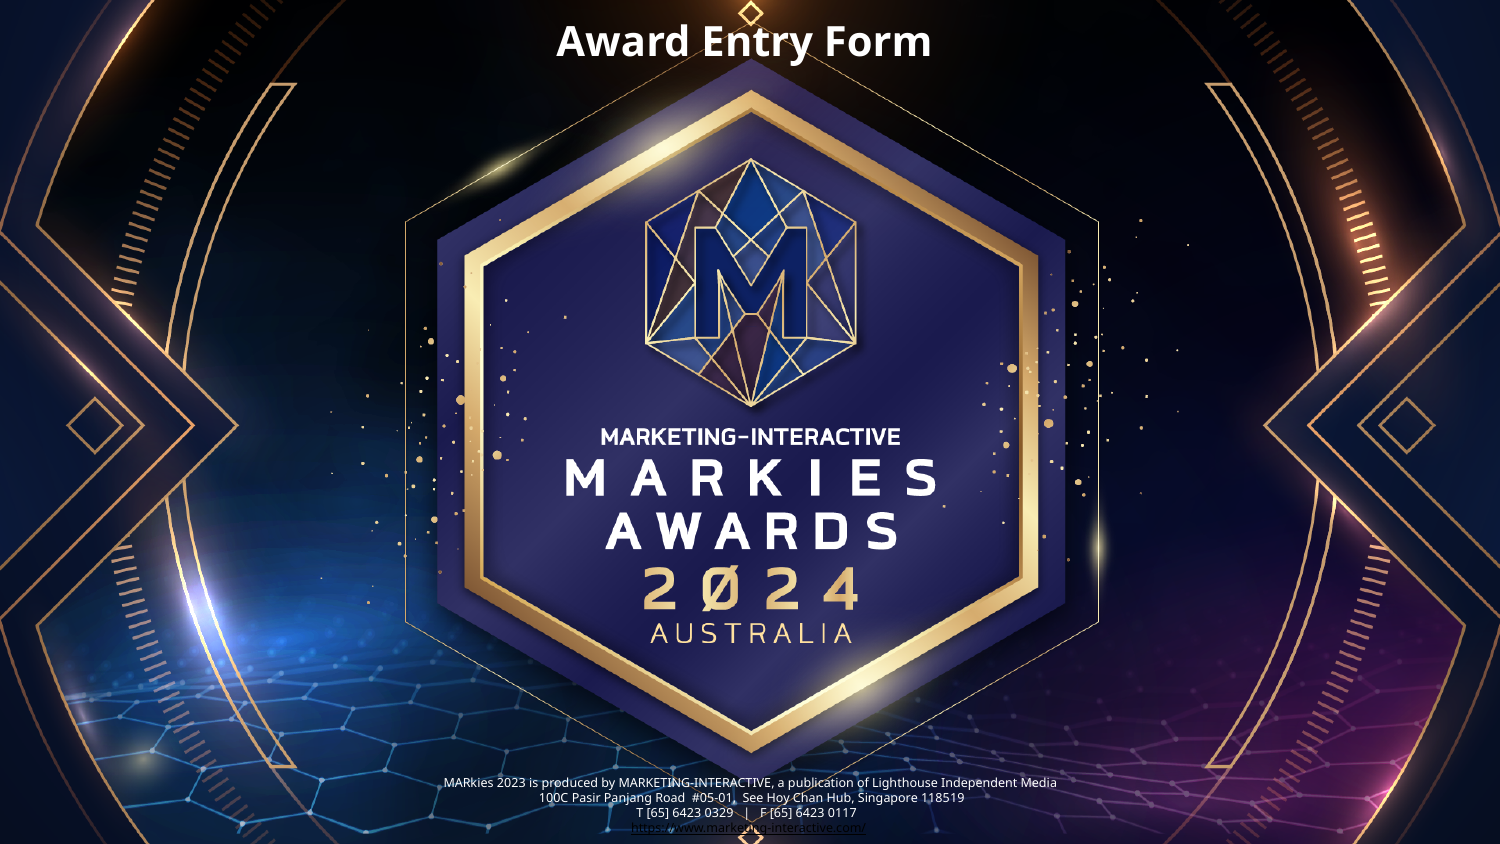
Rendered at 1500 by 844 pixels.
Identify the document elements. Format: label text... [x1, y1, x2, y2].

text_box MARkies 2023 is produced by MARKETING-INTERACTIVE, a publication of Lighthouse Independent Media 100C Pasir Panjang Road #05-01, See Hoy Chan Hub, Singapore 118519 T [65] 6423 0329 | F [65] 6423 0117 https://www.marketing-interactive.com/ [2, 767, 1498, 844]
picture [0, 0, 1500, 844]
text_box Award Entry Form [421, 7, 1079, 72]
